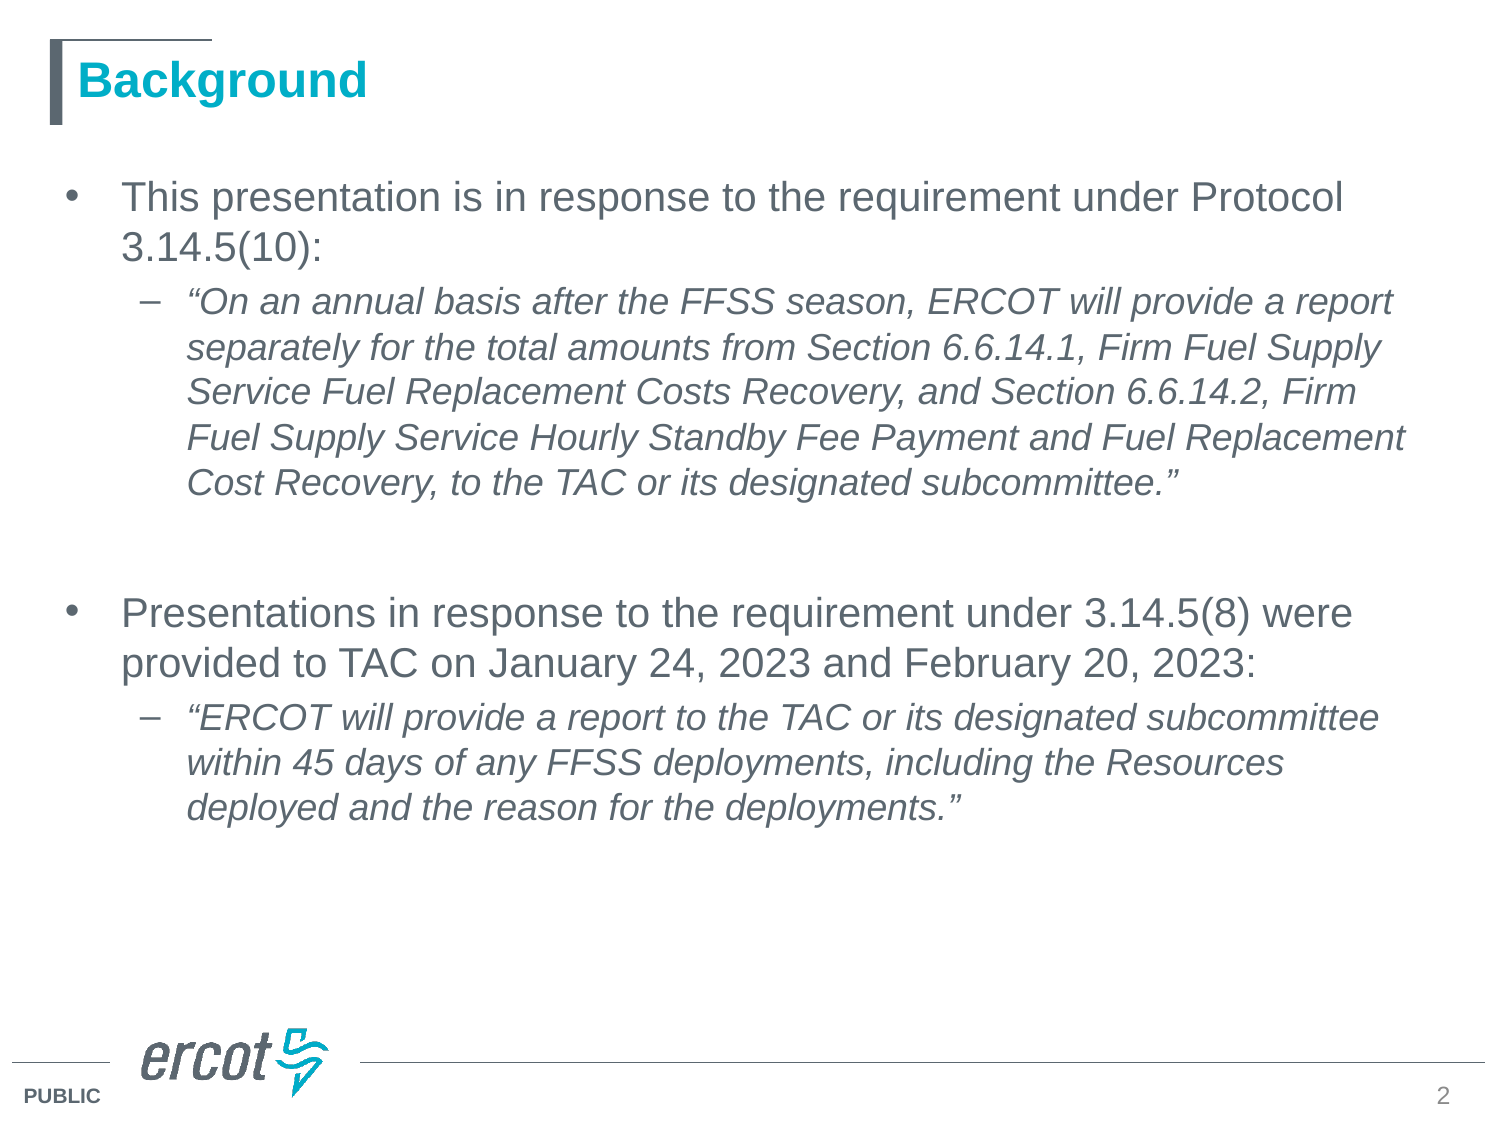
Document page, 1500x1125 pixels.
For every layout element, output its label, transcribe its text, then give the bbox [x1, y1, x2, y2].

list This presentation is in response to the requirement under Protocol 3.14.5(10): “On an annual basis after the FFSS season, ERCOT will provide a report separately for the total amounts from Section 6.6.14.1, Firm Fuel Supply Service Fuel Replacement Costs Recovery, and Section 6.6.14.2, Firm Fuel Supply Service Hourly Standby Fee Payment and Fuel Replacement Cost Recovery, to the TAC or its designated subcommittee.” Presentations in response to the requirement under 3.14.5(8) were provided to TAC on January 24, 2023 and February 20, 2023: “ERCOT will provide a report to the TAC or its designated subcommittee within 45 days of any FFSS deployments, including the Resources deployed and the reason for the deployments.” [50, 162, 1450, 992]
title Background [62, 39, 1450, 125]
picture [137, 1024, 332, 1100]
slide_number 2 [1400, 1076, 1488, 1113]
